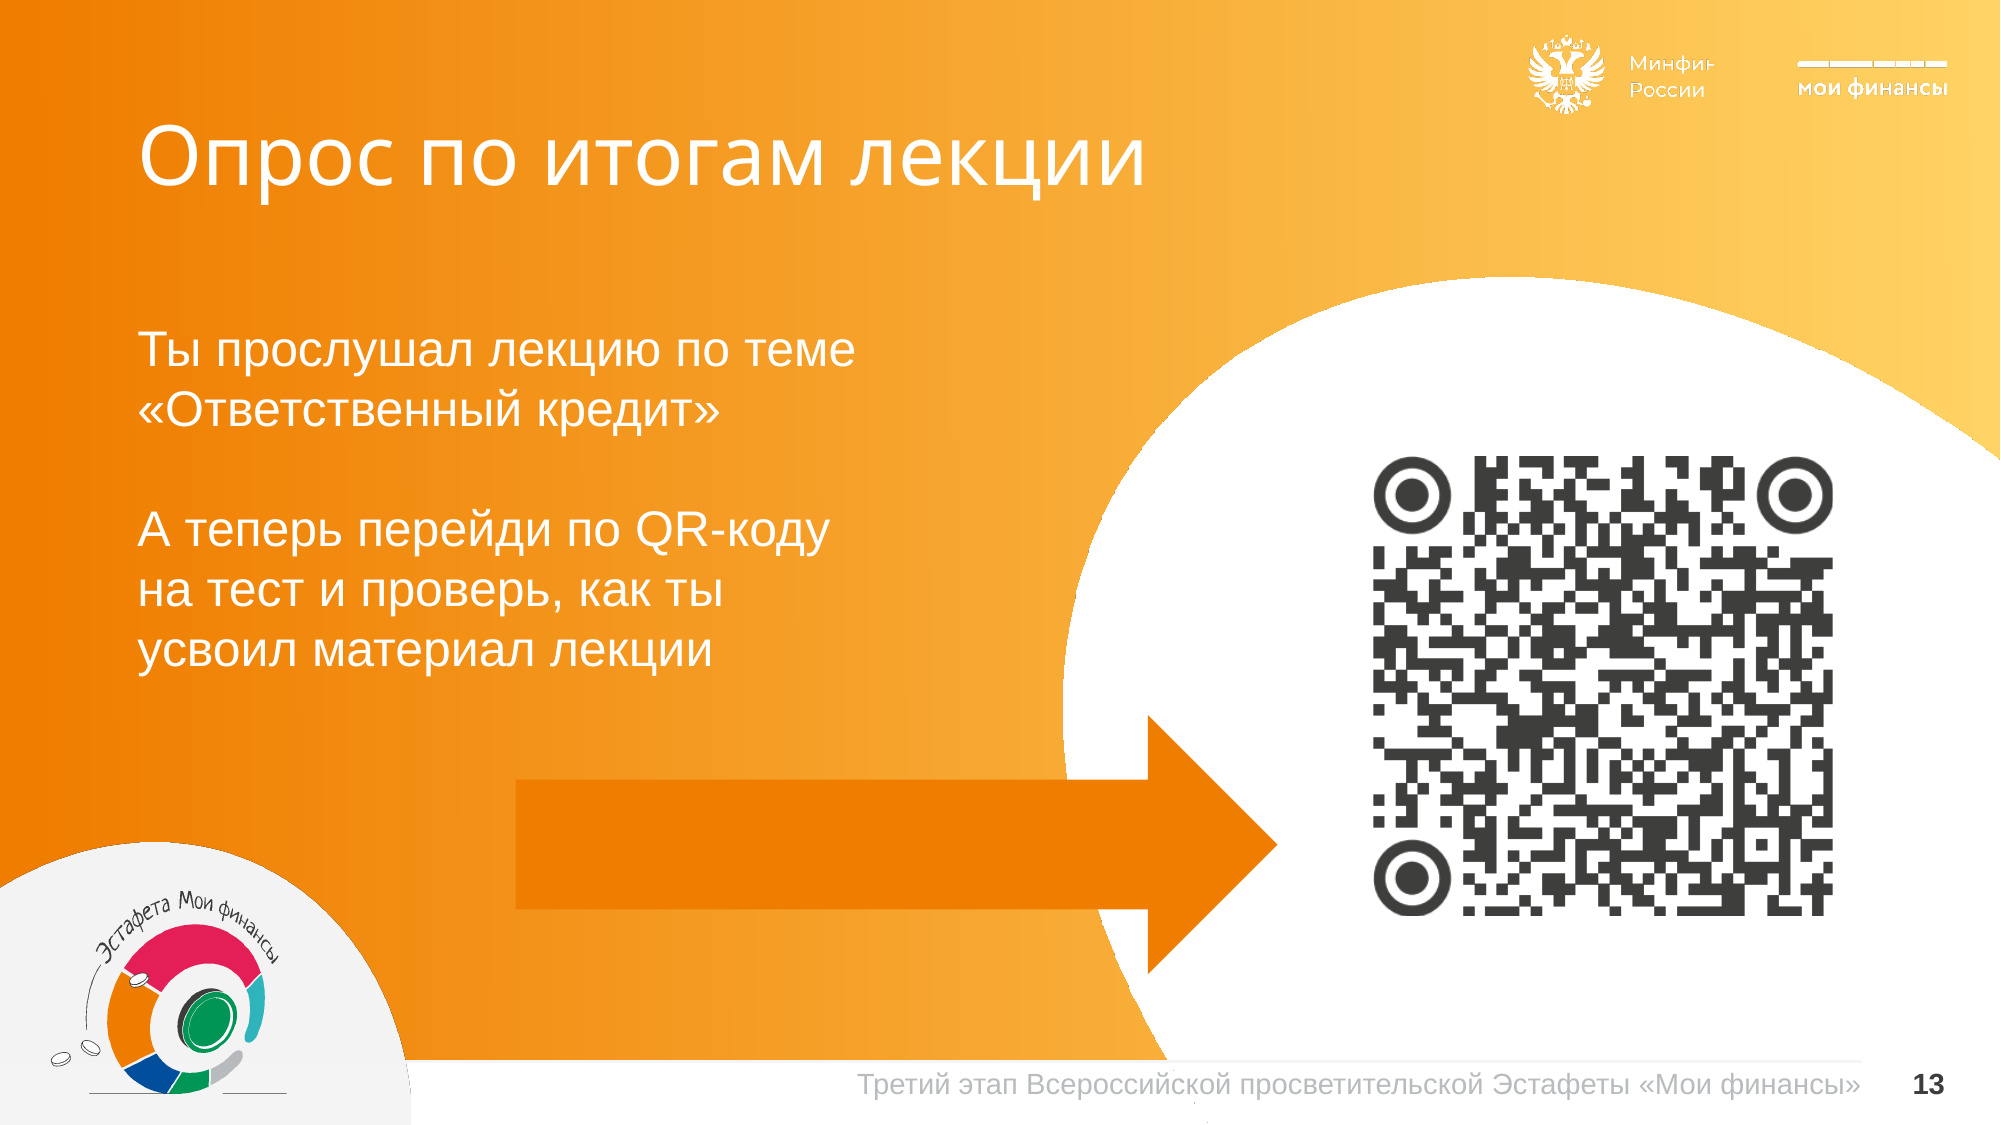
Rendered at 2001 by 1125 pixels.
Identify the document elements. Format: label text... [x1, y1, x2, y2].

text_box [513, 712, 1280, 977]
picture [0, 842, 411, 1125]
title Опрос по итогам лекции [137, 113, 1387, 217]
picture [1064, 1080, 1072, 1085]
text_box Ты прослушал лекцию по теме «Ответственный кредит» А теперь перейди по QR-коду на тест и проверь, как ты усвоил материал лекции [137, 316, 893, 722]
picture [1062, 277, 2001, 1125]
text_box 13 [1862, 1064, 1945, 1125]
